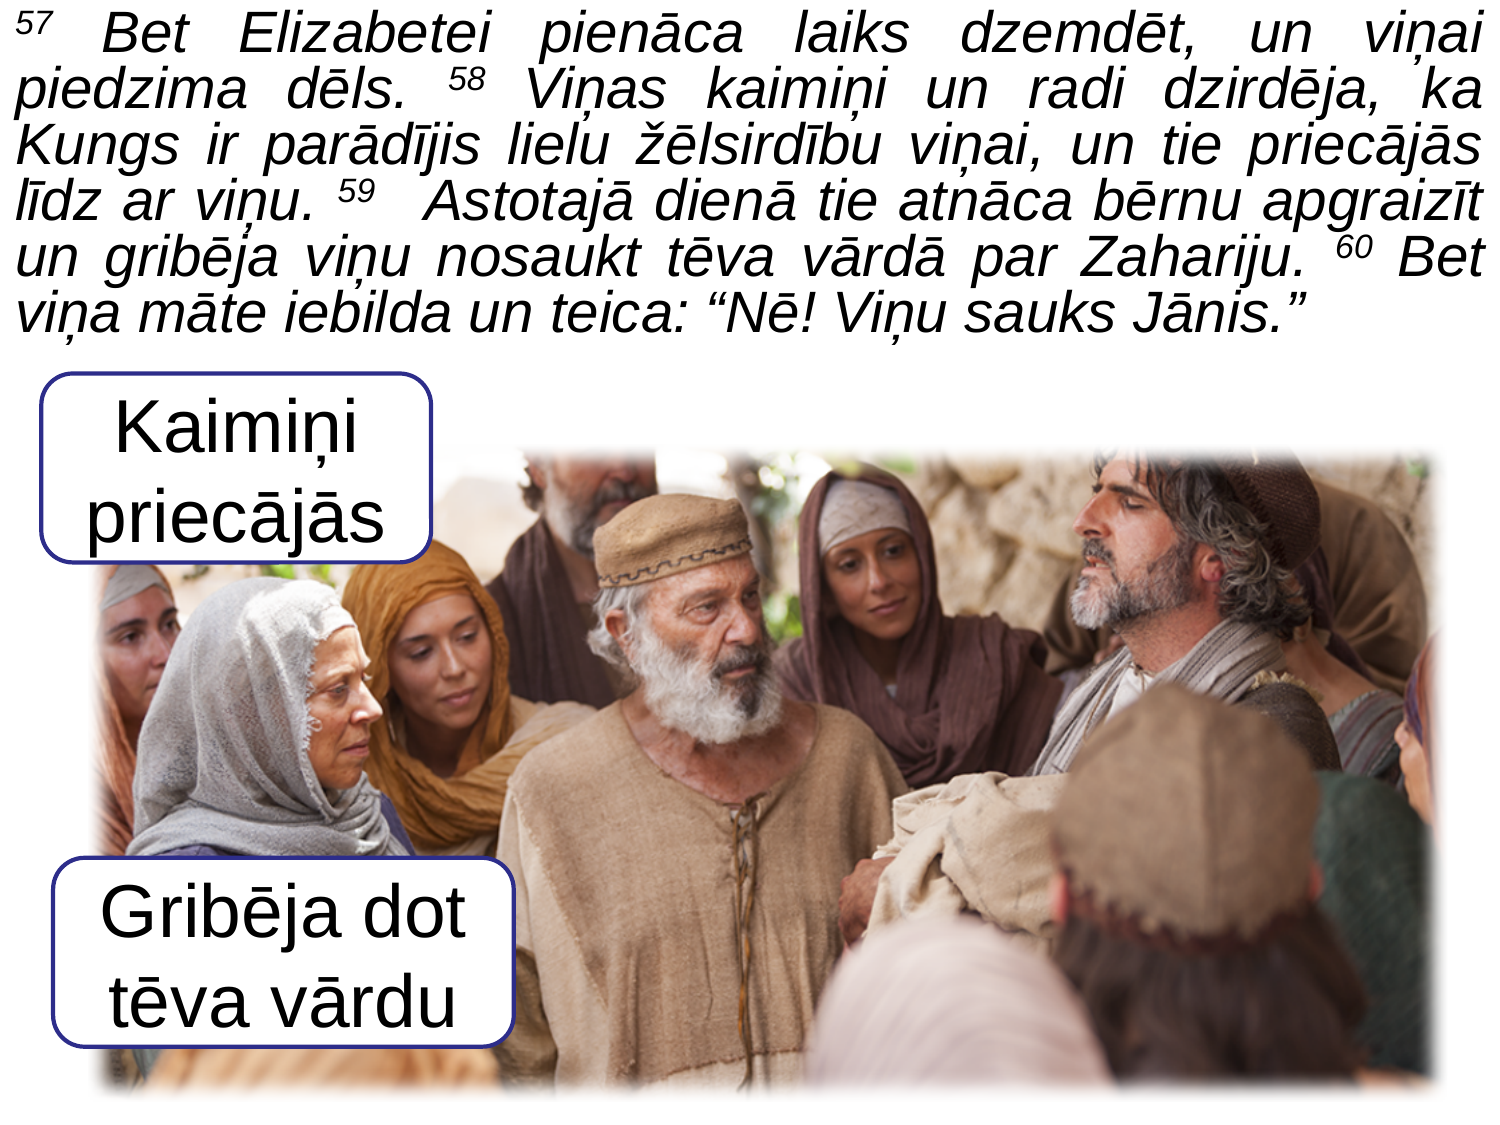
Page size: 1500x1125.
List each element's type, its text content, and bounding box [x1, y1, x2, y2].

text_box Gribēja dot tēva vārdu [50, 855, 83, 1049]
list 57 Bet Elizabetei pienāca laiks dzemdēt, un viņai piedzima dēls. 58 Viņas kaimiņi un radi dzirdēja, ka Kungs ir parādījis lielu žēlsirdību viņai, un tie priecājās līdz ar viņu. 59 Astotajā dienā tie atnāca bērnu apgraizīt un gribēja viņu nosaukt tēva vārdā par Zahariju. 60 Bet viņa māte iebilda un teica: “Nē! Viņu sauks Jānis.” [0, 0, 1500, 178]
text_box Kaimiņi priecājās [39, 371, 434, 565]
picture [88, 444, 1450, 1102]
